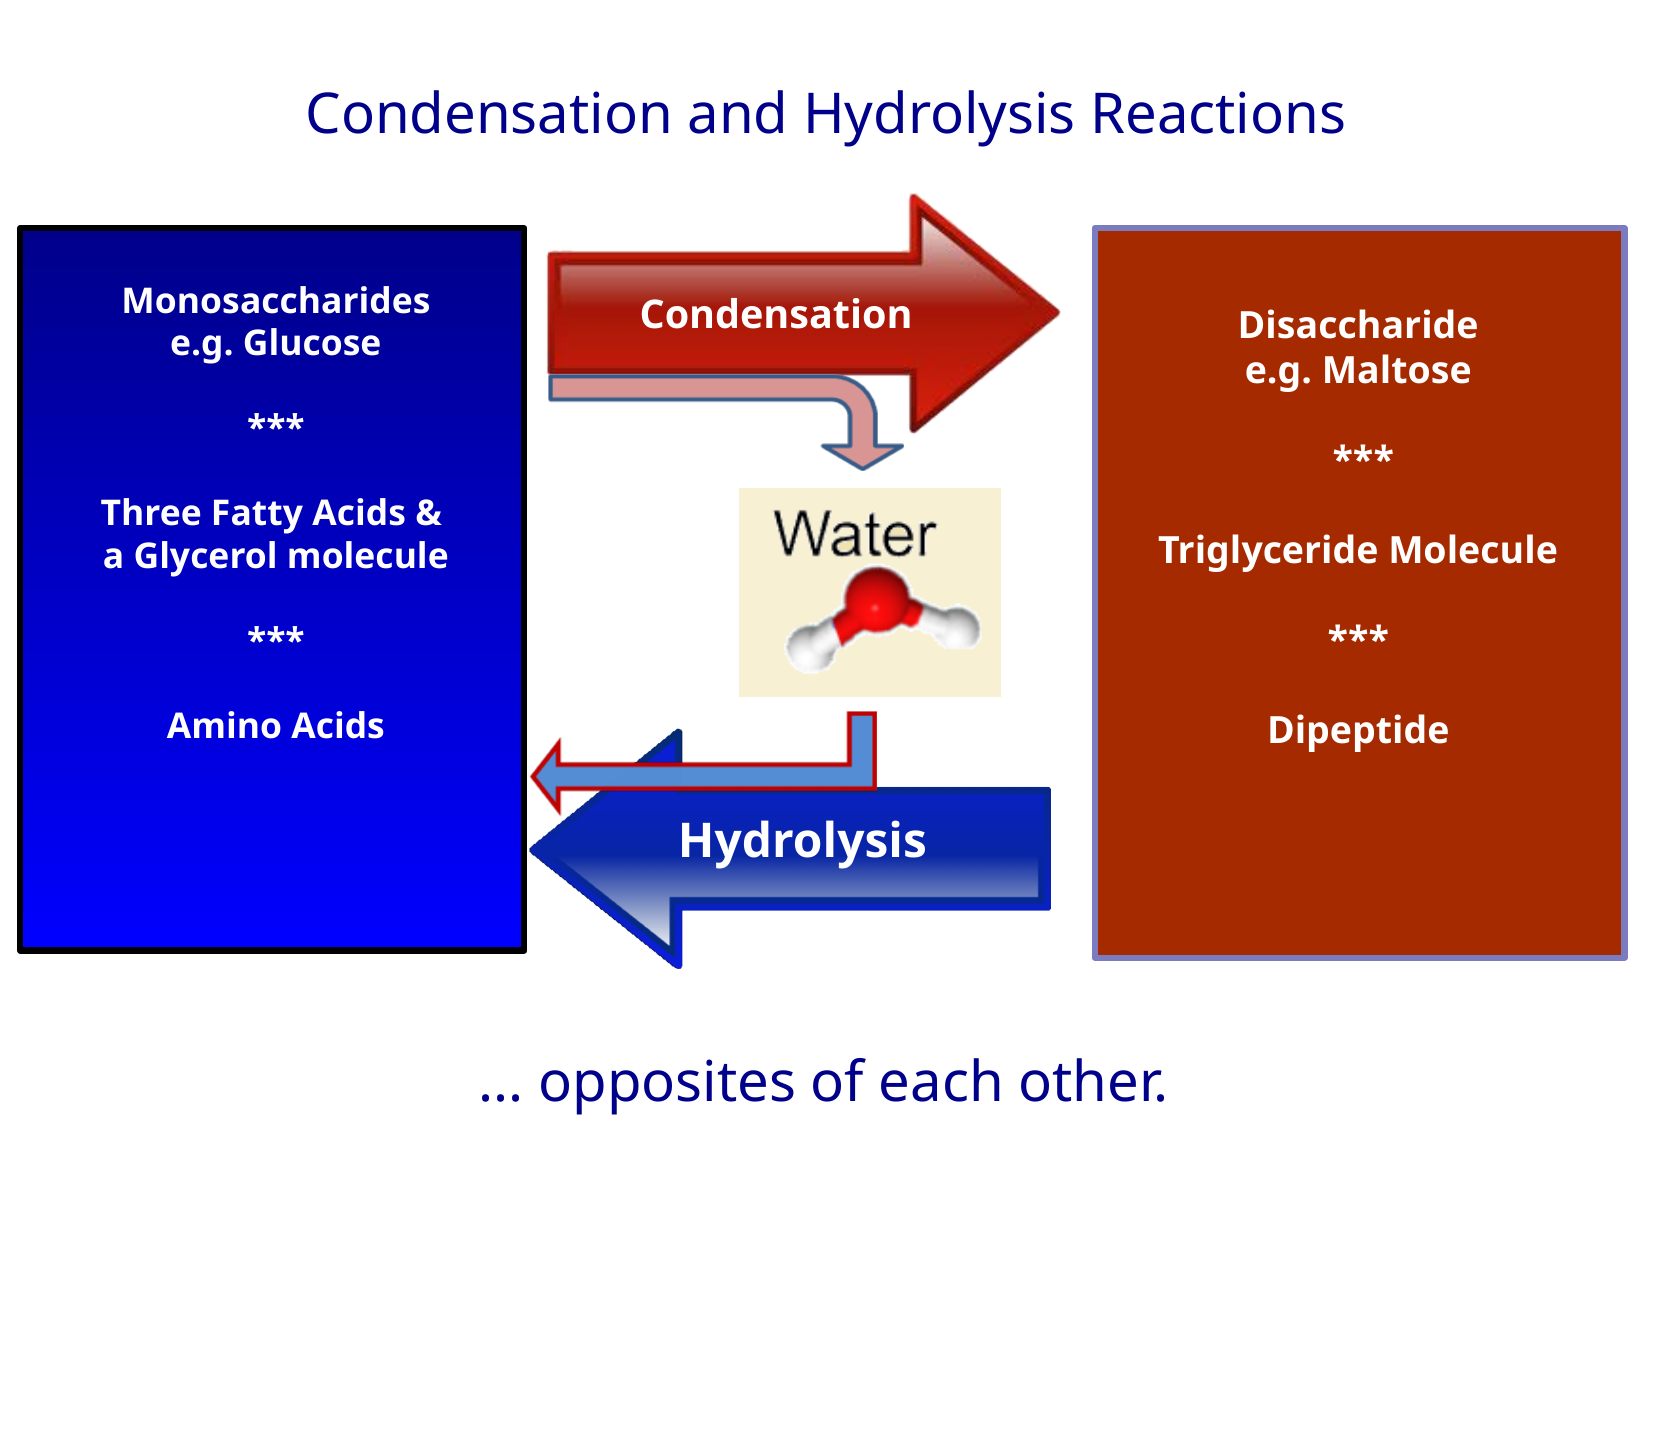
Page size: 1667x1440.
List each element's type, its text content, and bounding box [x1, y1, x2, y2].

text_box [20, 183, 1625, 969]
text_box Condensation and Hydrolysis Reactions [109, 69, 1558, 152]
text_box ... opposites of each other. [99, 1037, 1548, 1120]
